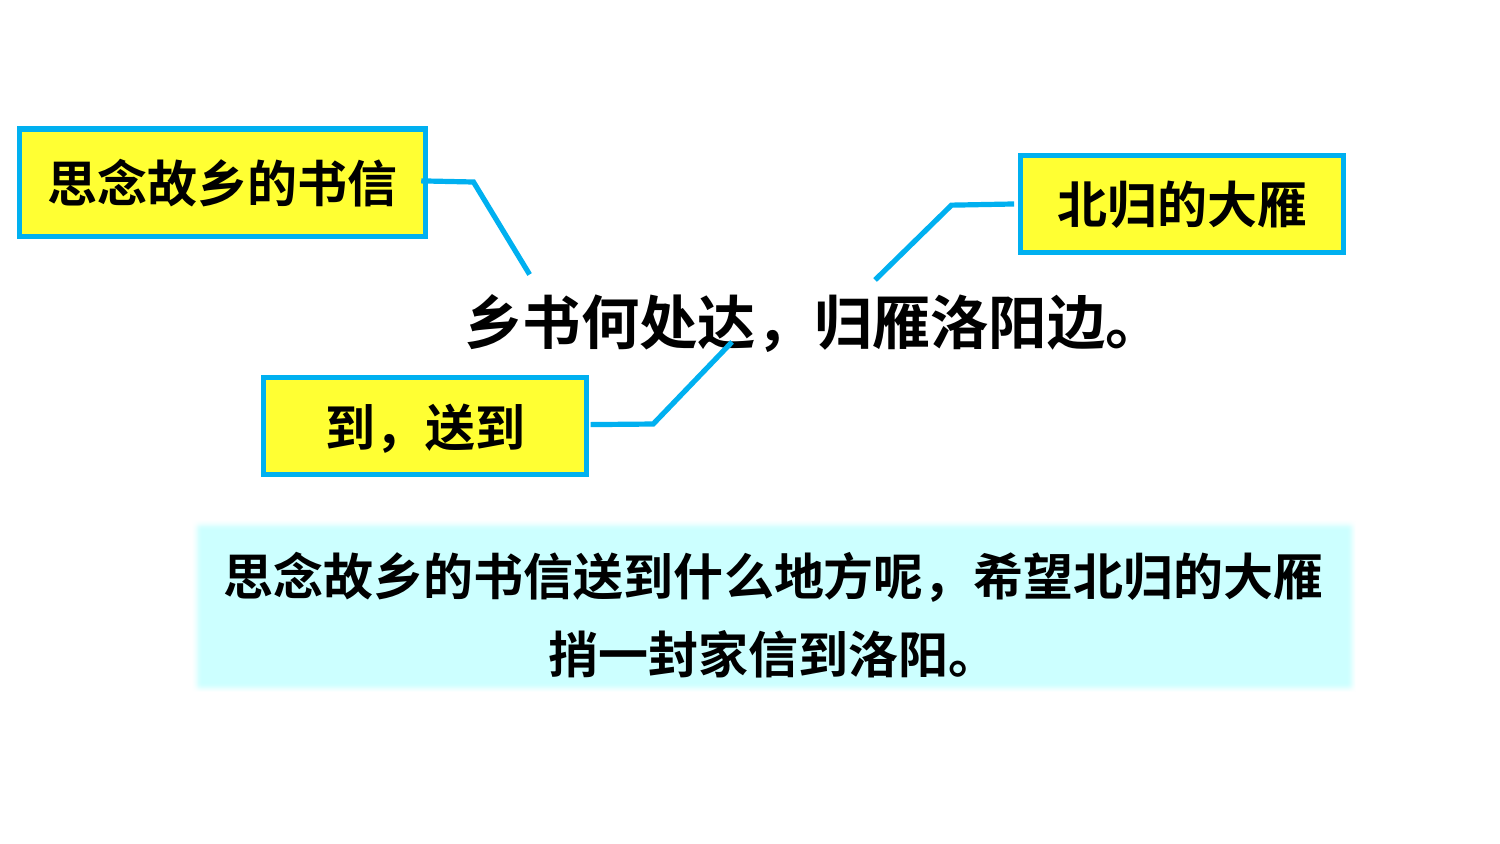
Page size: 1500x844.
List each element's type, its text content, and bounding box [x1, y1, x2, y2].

text_box 思念故乡的书信 [18, 128, 531, 276]
text_box 到，送到 [590, 341, 733, 426]
text_box 到，送到 [263, 377, 588, 476]
text_box 北归的大雁 [874, 202, 1015, 281]
text_box 北归的大雁 [1020, 154, 1345, 253]
text_box 乡书何处达，归雁洛阳边。 [355, 243, 1274, 364]
text_box 思念故乡的书信送到什么地方呢，希望北归的大雁捎一封家信到洛阳。 [202, 530, 1348, 684]
